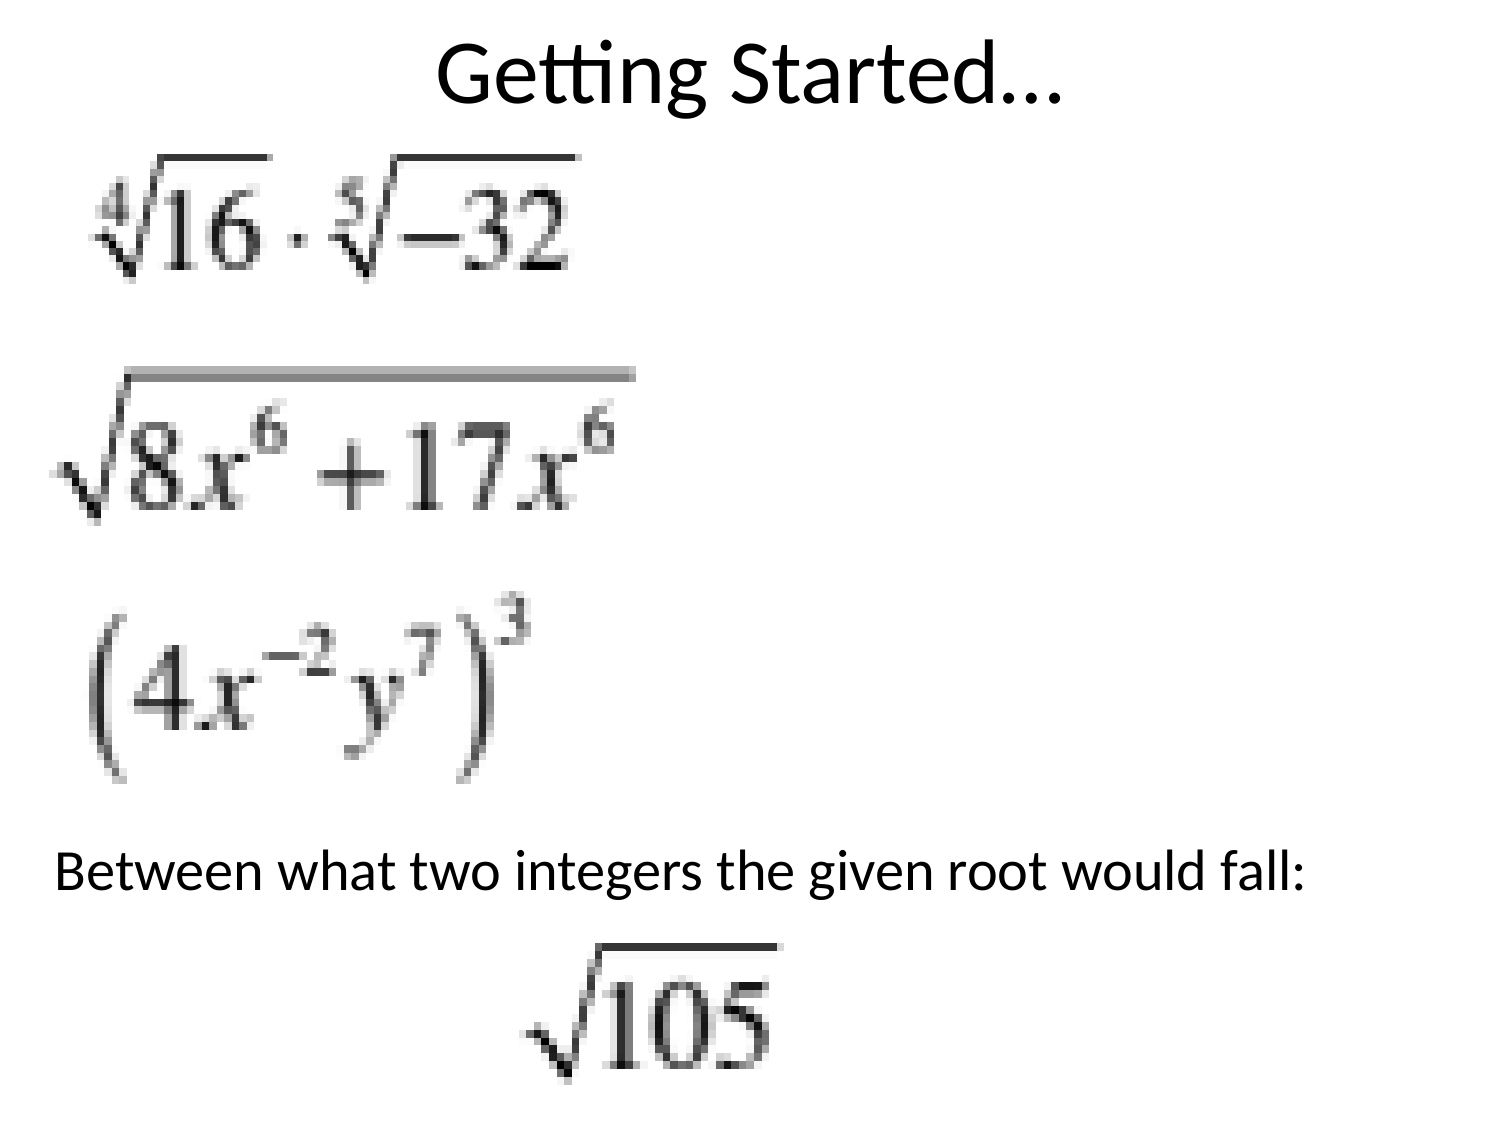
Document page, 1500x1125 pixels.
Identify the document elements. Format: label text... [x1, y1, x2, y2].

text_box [503, 920, 785, 1086]
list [74, 133, 590, 285]
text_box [34, 342, 645, 527]
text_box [74, 568, 540, 801]
title Getting Started… [75, 0, 1425, 134]
text_box Between what two integers the given root would fall: [39, 825, 1337, 910]
